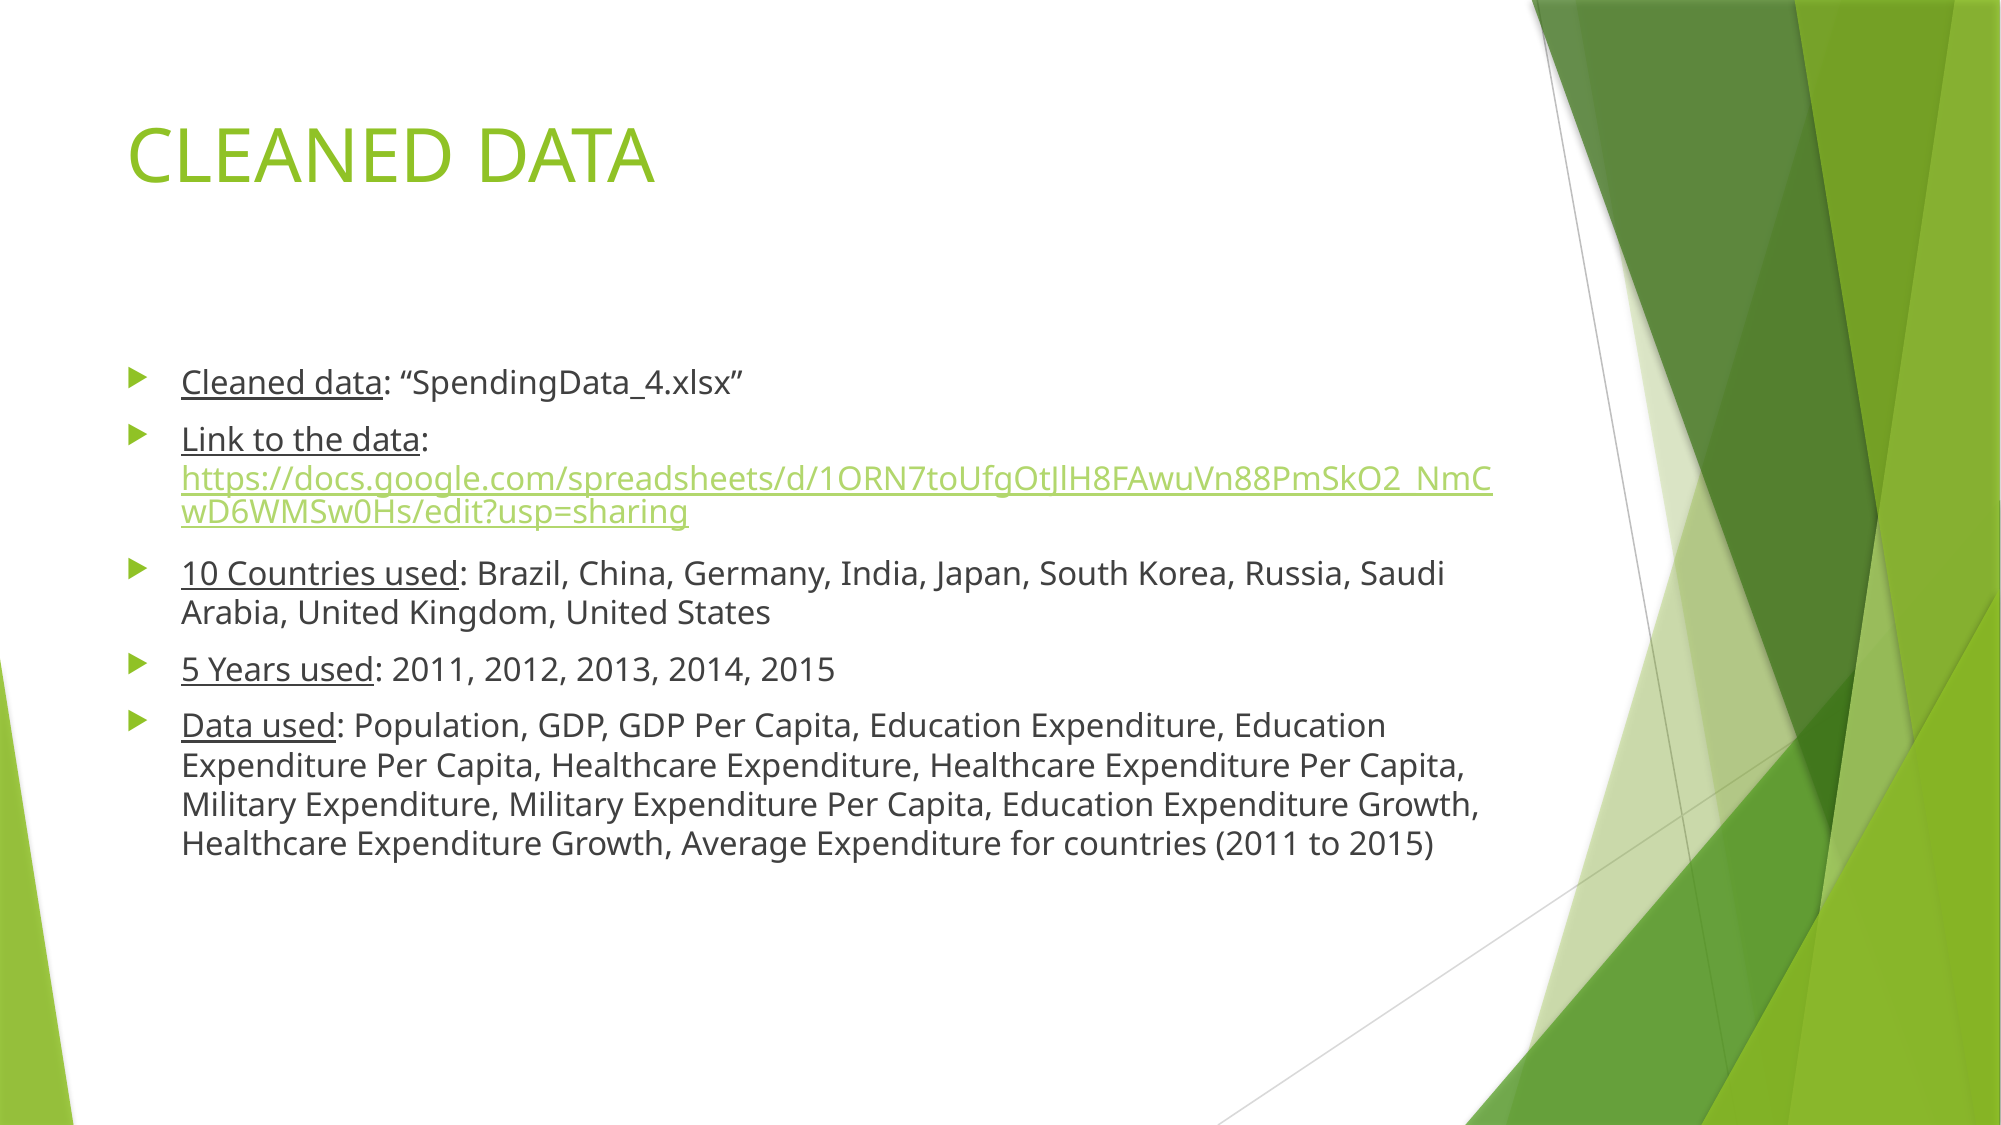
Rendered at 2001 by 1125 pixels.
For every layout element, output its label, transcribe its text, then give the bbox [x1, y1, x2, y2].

list Cleaned data: “SpendingData_4.xlsx” Link to the data: https://docs.google.com/spreadsheets/d/1ORN7toUfgOtJlH8FAwuVn88PmSkO2_NmCwD6WMSw0Hs/edit?usp=sharing 10 Countries used: Brazil, China, Germany, India, Japan, South Korea, Russia, Saudi Arabia, United Kingdom, United States 5 Years used: 2011, 2012, 2013, 2014, 2015 Data used: Population, GDP, GDP Per Capita, Education Expenditure, Education Expenditure Per Capita, Healthcare Expenditure, Healthcare Expenditure Per Capita, Military Expenditure, Military Expenditure Per Capita, Education Expenditure Growth, Healthcare Expenditure Growth, Average Expenditure for countries (2011 to 2015) [111, 354, 1522, 992]
title CLEANED DATA [111, 99, 1522, 317]
